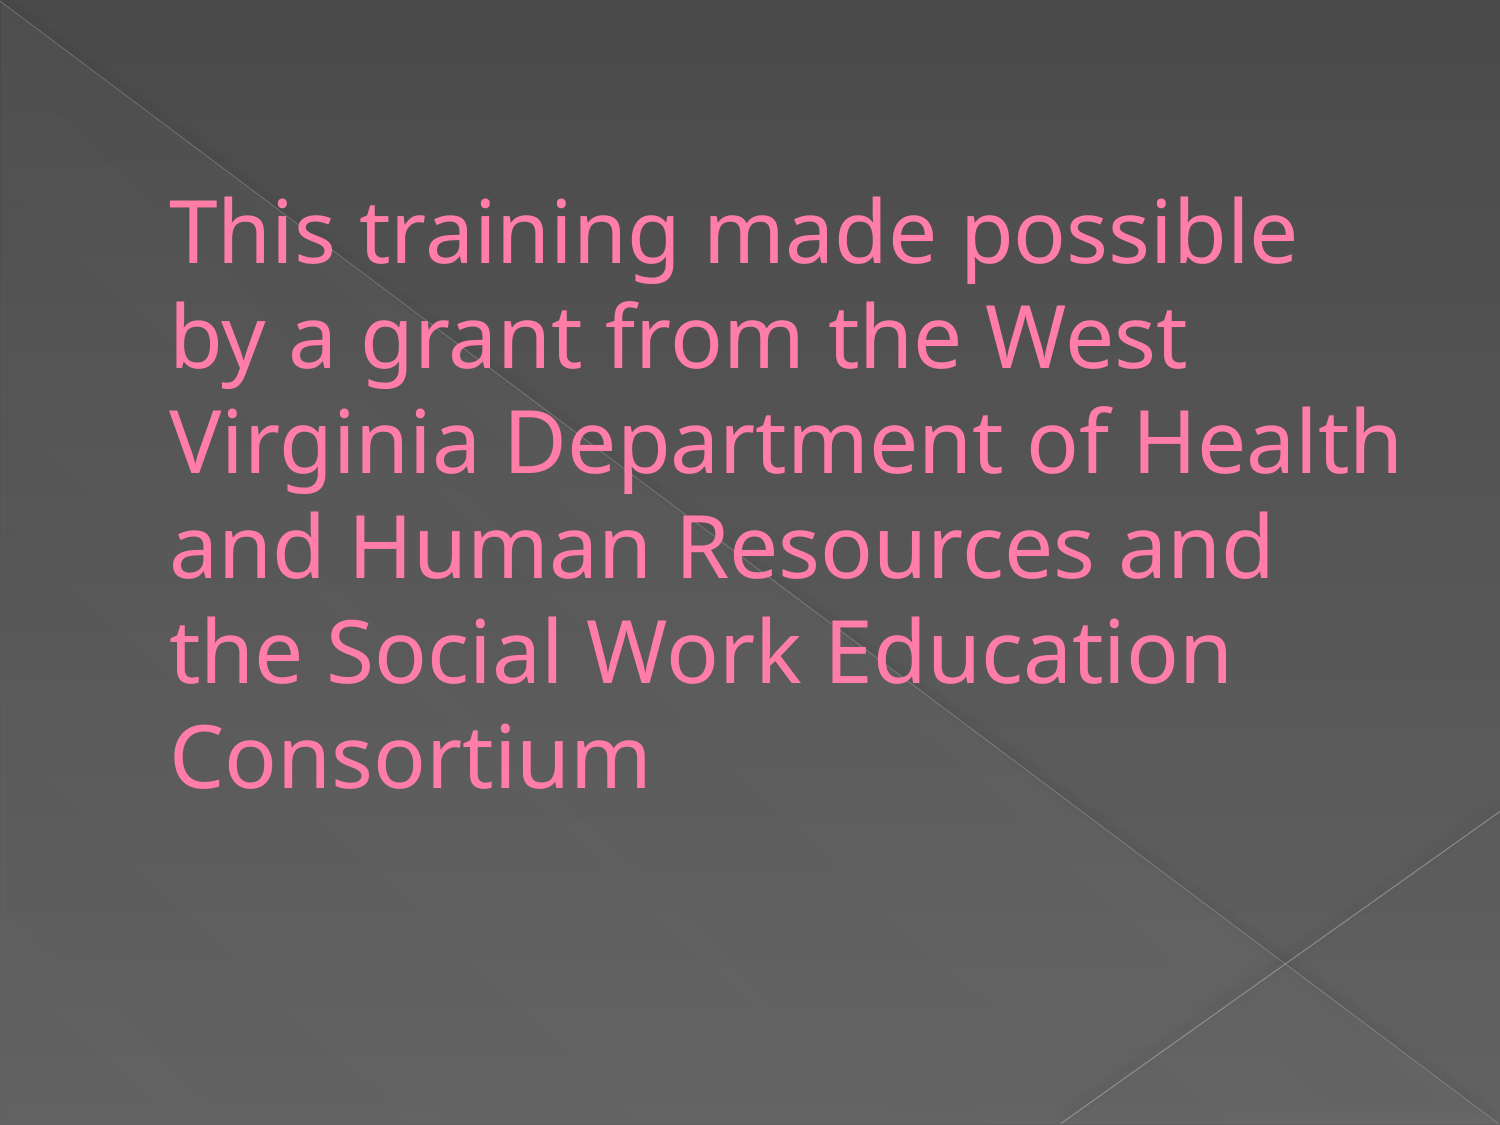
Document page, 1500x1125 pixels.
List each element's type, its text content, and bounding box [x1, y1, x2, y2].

title This training made possible by a grant from the West Virginia Department of Health and Human Resources and the Social Work Education Consortium [75, 43, 1425, 938]
